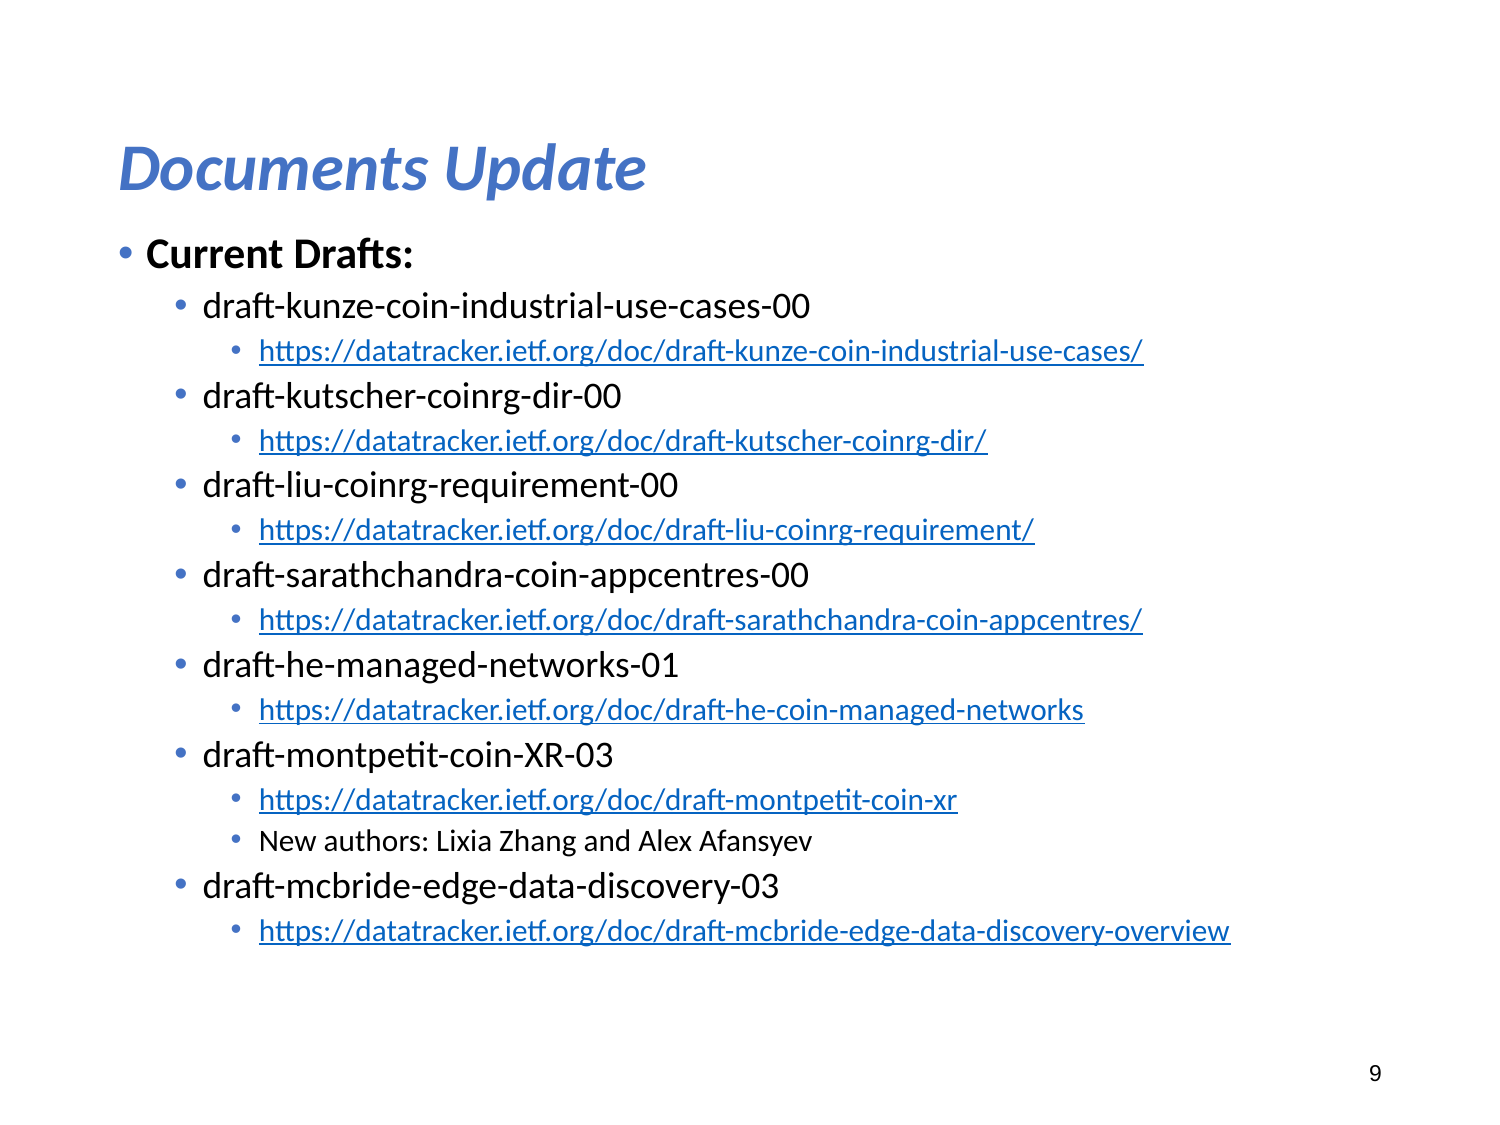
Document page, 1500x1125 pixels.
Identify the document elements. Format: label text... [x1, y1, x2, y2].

slide_number 9 [1059, 1042, 1397, 1103]
list Current Drafts: draft-kunze-coin-industrial-use-cases-00 https://datatracker.ietf.org/doc/draft-kunze-coin-industrial-use-cases/ draft-kutscher-coinrg-dir-00 https://datatracker.ietf.org/doc/draft-kutscher-coinrg-dir/ draft-liu-coinrg-requirement-00 https://datatracker.ietf.org/doc/draft-liu-coinrg-requirement/ draft-sarathchandra-coin-appcentres-00 https://datatracker.ietf.org/doc/draft-sarathchandra-coin-appcentres/ draft-he-managed-networks-01 https://datatracker.ietf.org/doc/draft-he-coin-managed-networks draft-montpetit-coin-XR-03 https://datatracker.ietf.org/doc/draft-montpetit-coin-xr New authors: Lixia Zhang and Alex Afansyev draft-mcbride-edge-data-discovery-03 https://datatracker.ietf.org/doc/draft-mcbride-edge-data-discovery-overview [103, 223, 1292, 1103]
title Documents Update [103, 59, 1397, 278]
